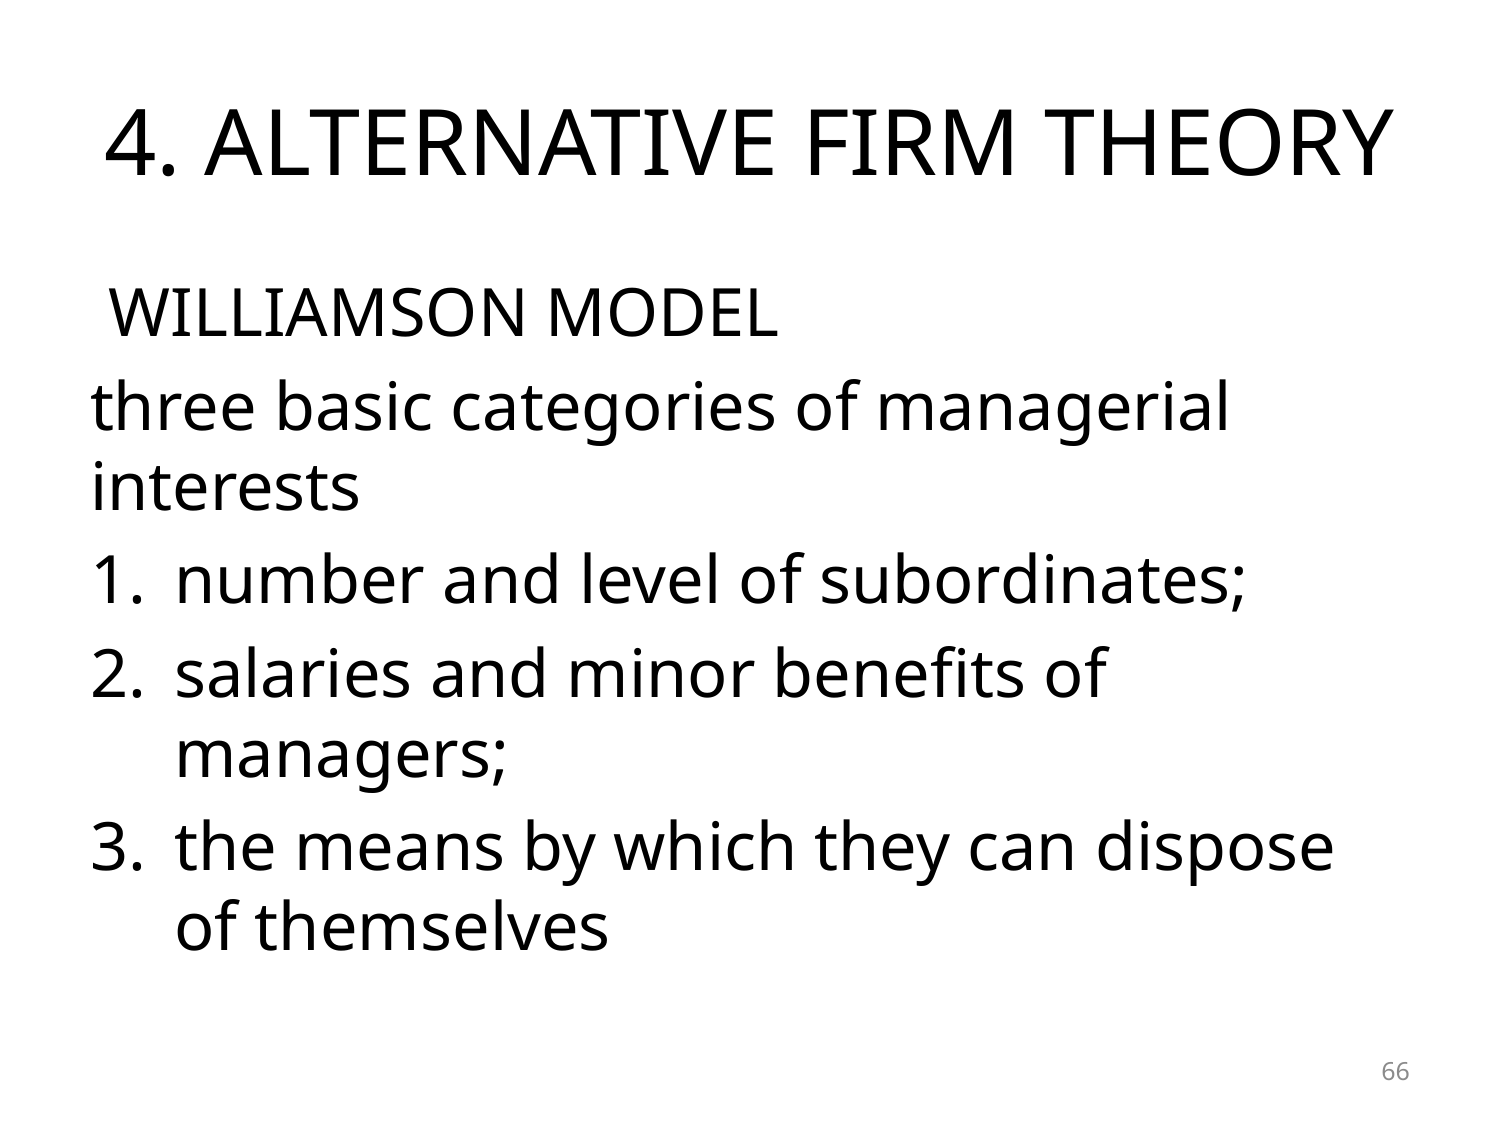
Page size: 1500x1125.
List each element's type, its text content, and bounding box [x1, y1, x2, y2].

list WILLIAMSON MODEL three basic categories of managerial interests number and level of subordinates; salaries and minor benefits of managers; the means by which they can dispose of themselves [75, 262, 1425, 1005]
title 4. ALTERNATIVE FIRM THEORY [75, 45, 1425, 233]
slide_number 66 [1074, 1042, 1425, 1103]
